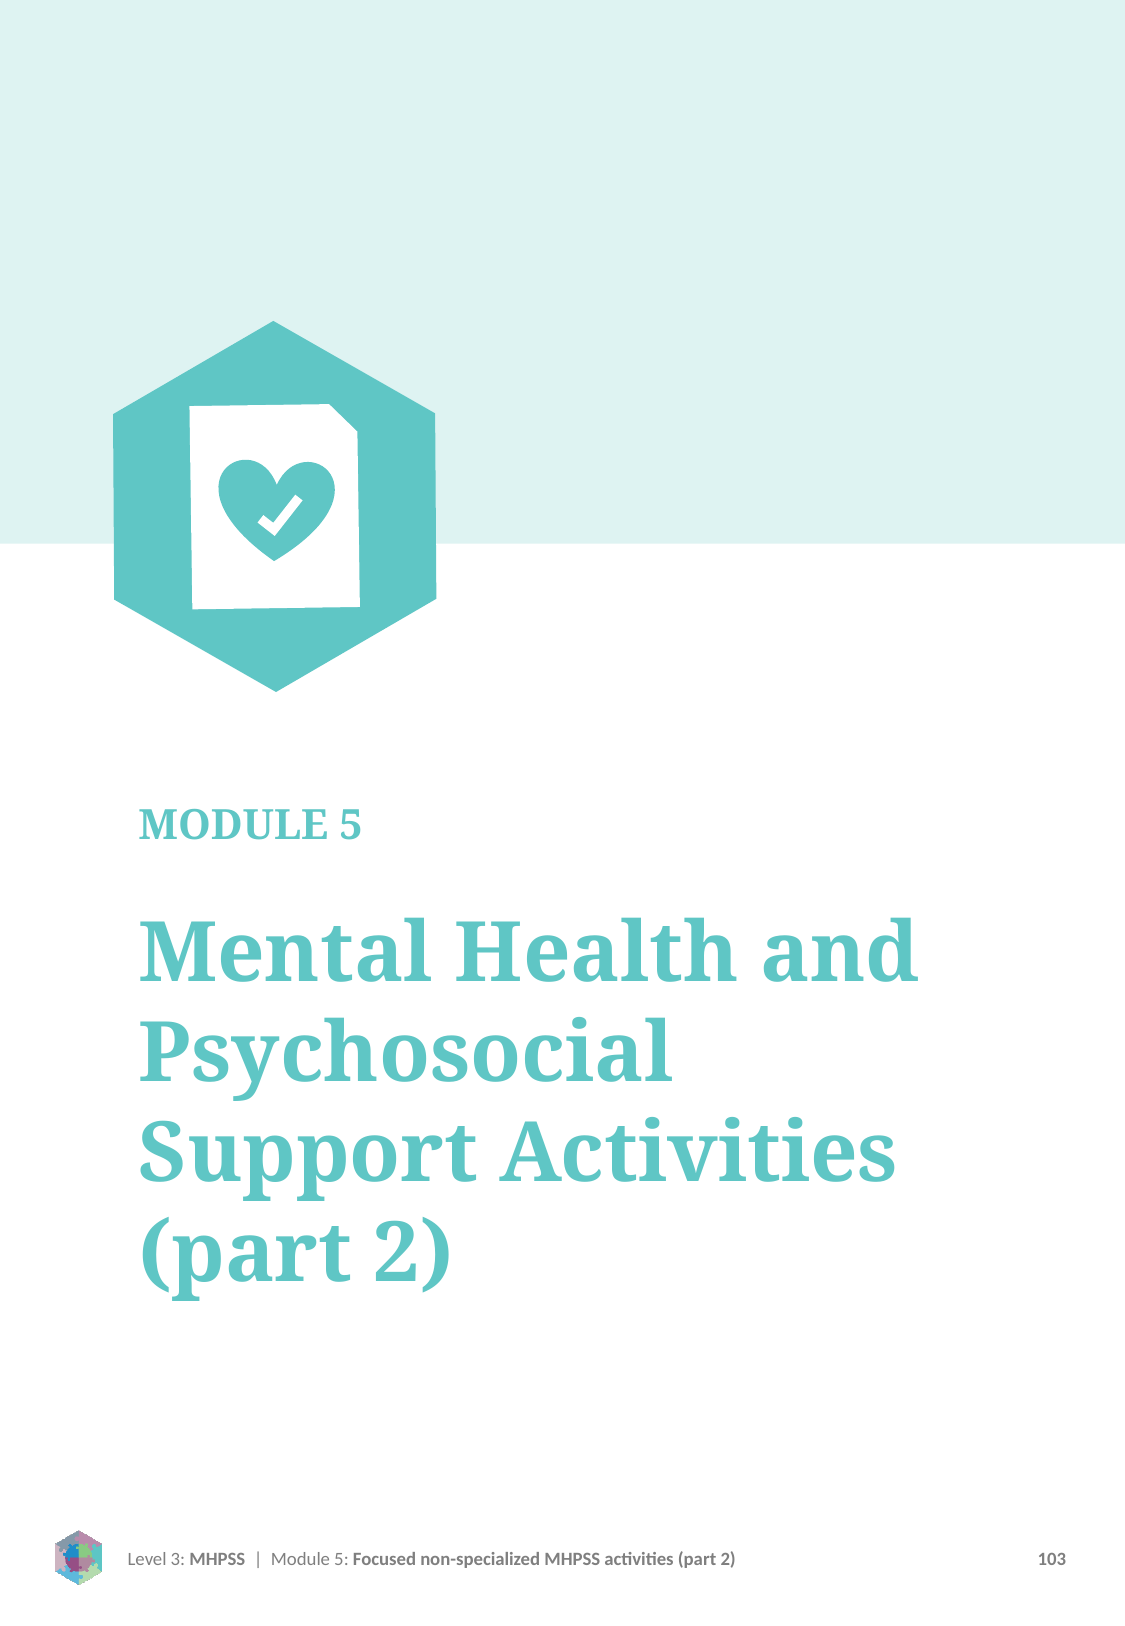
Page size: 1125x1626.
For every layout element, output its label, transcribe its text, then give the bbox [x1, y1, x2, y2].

text_box MODULE 5 Mental Health and Psychosocial Support Activities (part 2) [123, 790, 954, 1306]
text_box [189, 403, 361, 610]
text_box [0, 0, 1125, 544]
picture [55, 1530, 102, 1585]
text_box [113, 320, 437, 693]
